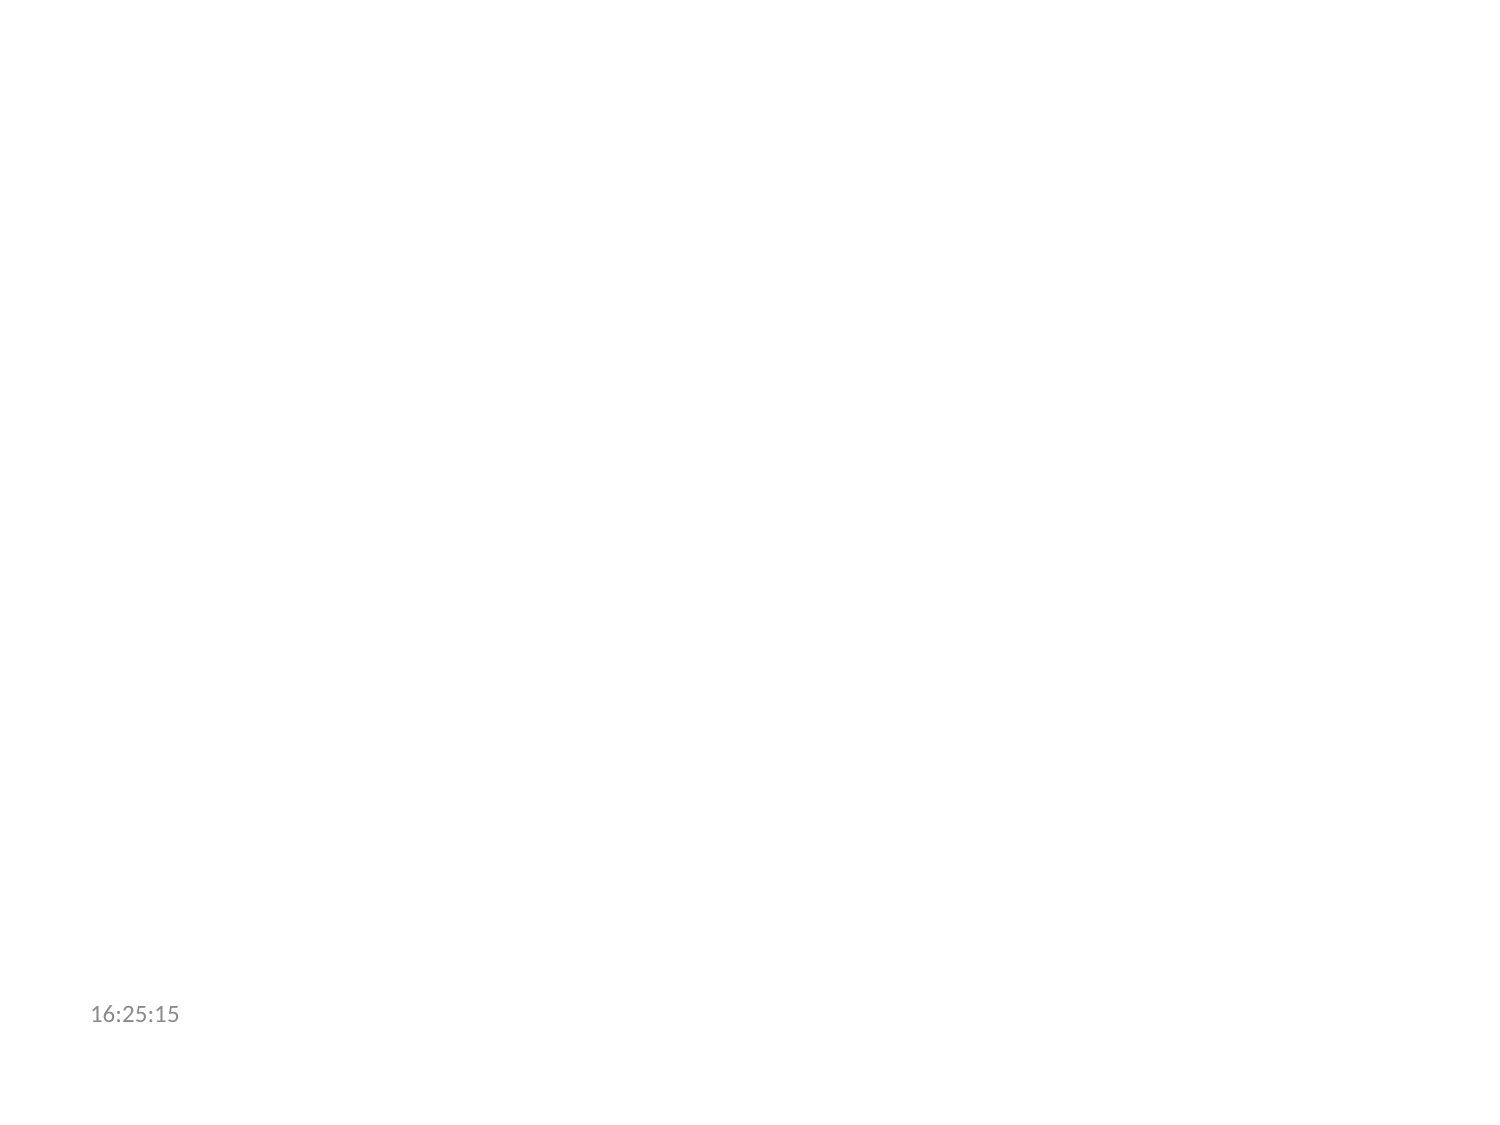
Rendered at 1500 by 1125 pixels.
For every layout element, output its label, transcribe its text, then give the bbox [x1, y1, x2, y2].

text_box 15:35:09 [75, 982, 425, 1043]
